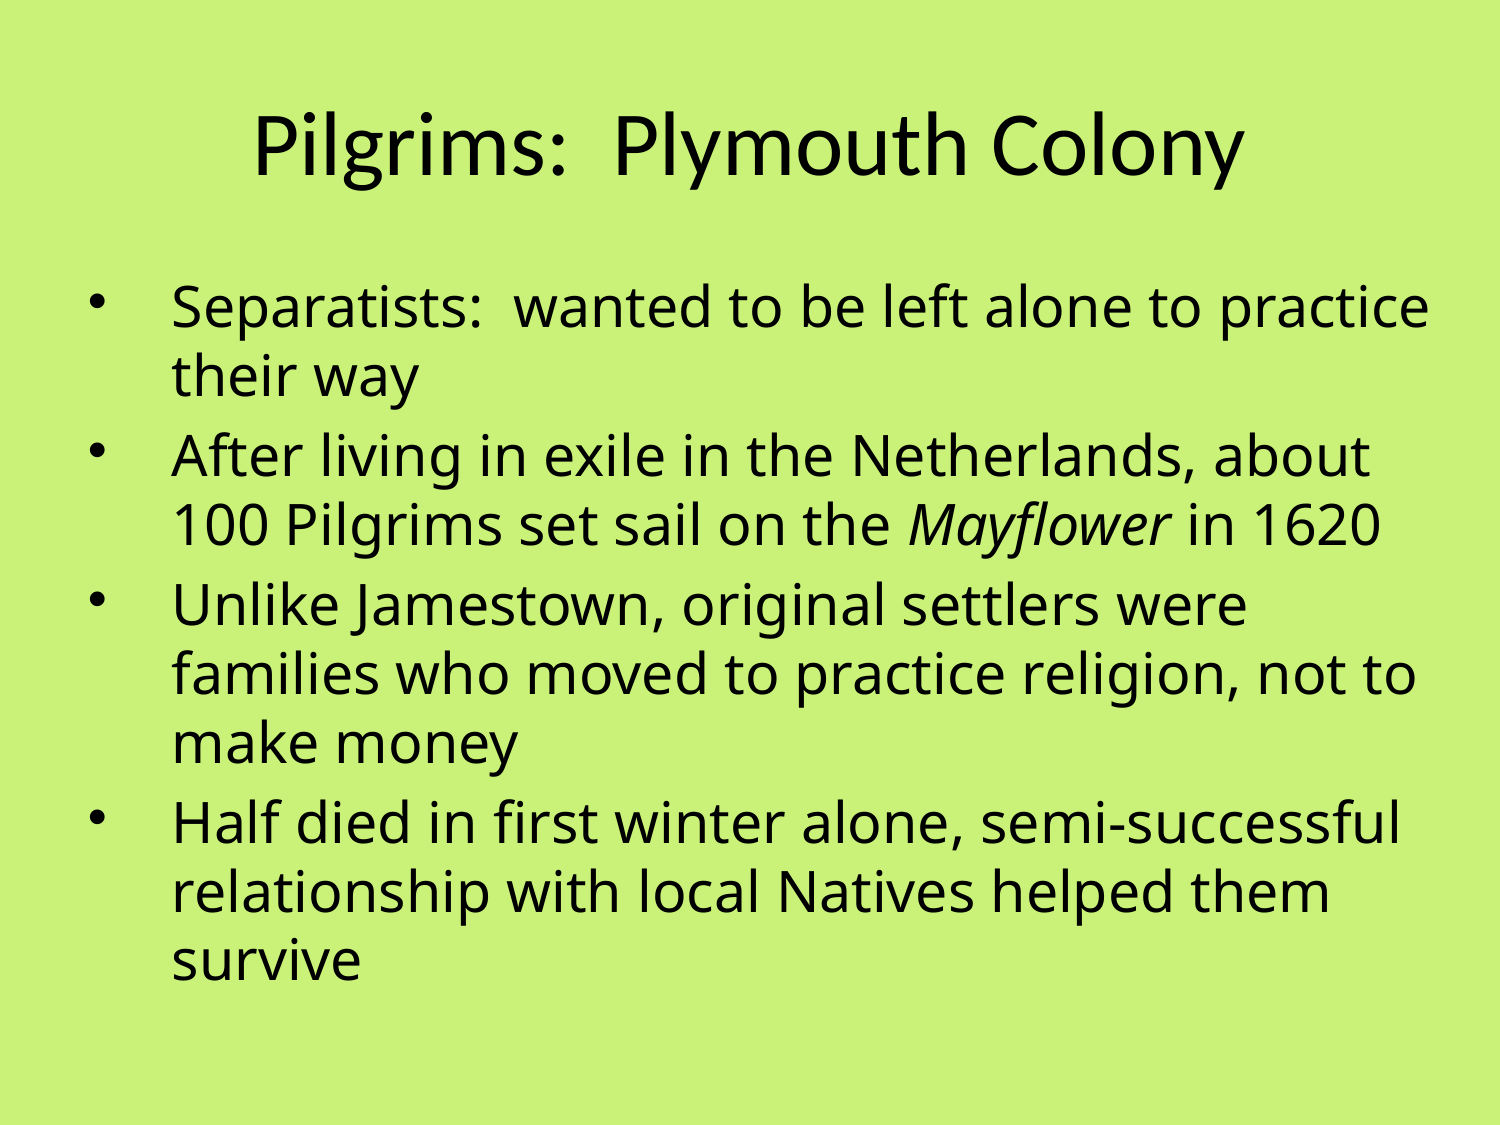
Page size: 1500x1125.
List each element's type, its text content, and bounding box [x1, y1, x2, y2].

list Separatists: wanted to be left alone to practice their way After living in exile in the Netherlands, about 100 Pilgrims set sail on the Mayflower in 1620 Unlike Jamestown, original settlers were families who moved to practice religion, not to make money Half died in first winter alone, semi-successful relationship with local Natives helped them survive [21, 262, 1459, 1005]
title Pilgrims: Plymouth Colony [75, 45, 1425, 233]
